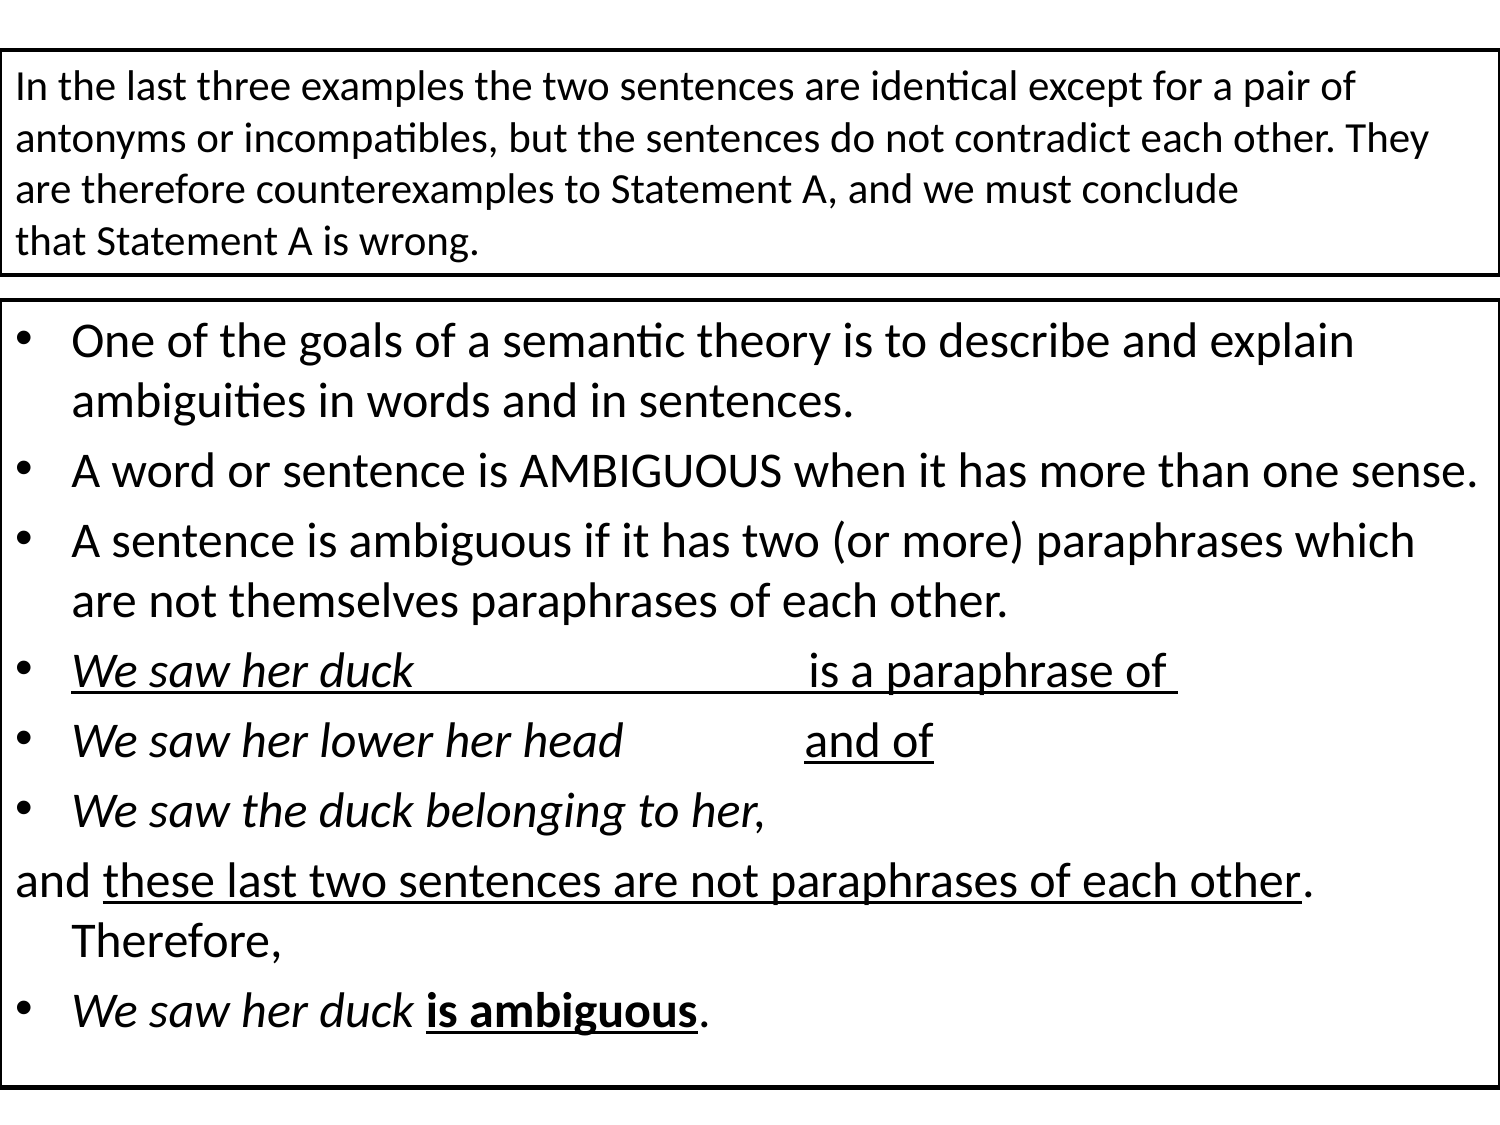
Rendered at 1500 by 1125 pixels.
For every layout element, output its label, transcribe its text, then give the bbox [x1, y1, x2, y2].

list One of the goals of a semantic theory is to describe and explain ambiguities in words and in sentences. A word or sentence is AMBIGUOUS when it has more than one sense. A sentence is ambiguous if it has two (or more) paraphrases which are not themselves paraphrases of each other. We saw her duck is a paraphrase of We saw her lower her head and of We saw the duck belonging to her, and these last two sentences are not paraphrases of each other. Therefore, We saw her duck is ambiguous. [0, 298, 1500, 1090]
title In the last three examples the two sentences are identical except for a pair of antonyms or incompatibles, but the sentences do not contradict each other. They are therefore counterexamples to Statement A, and we must conclude that Statement A is wrong. [0, 48, 1500, 277]
